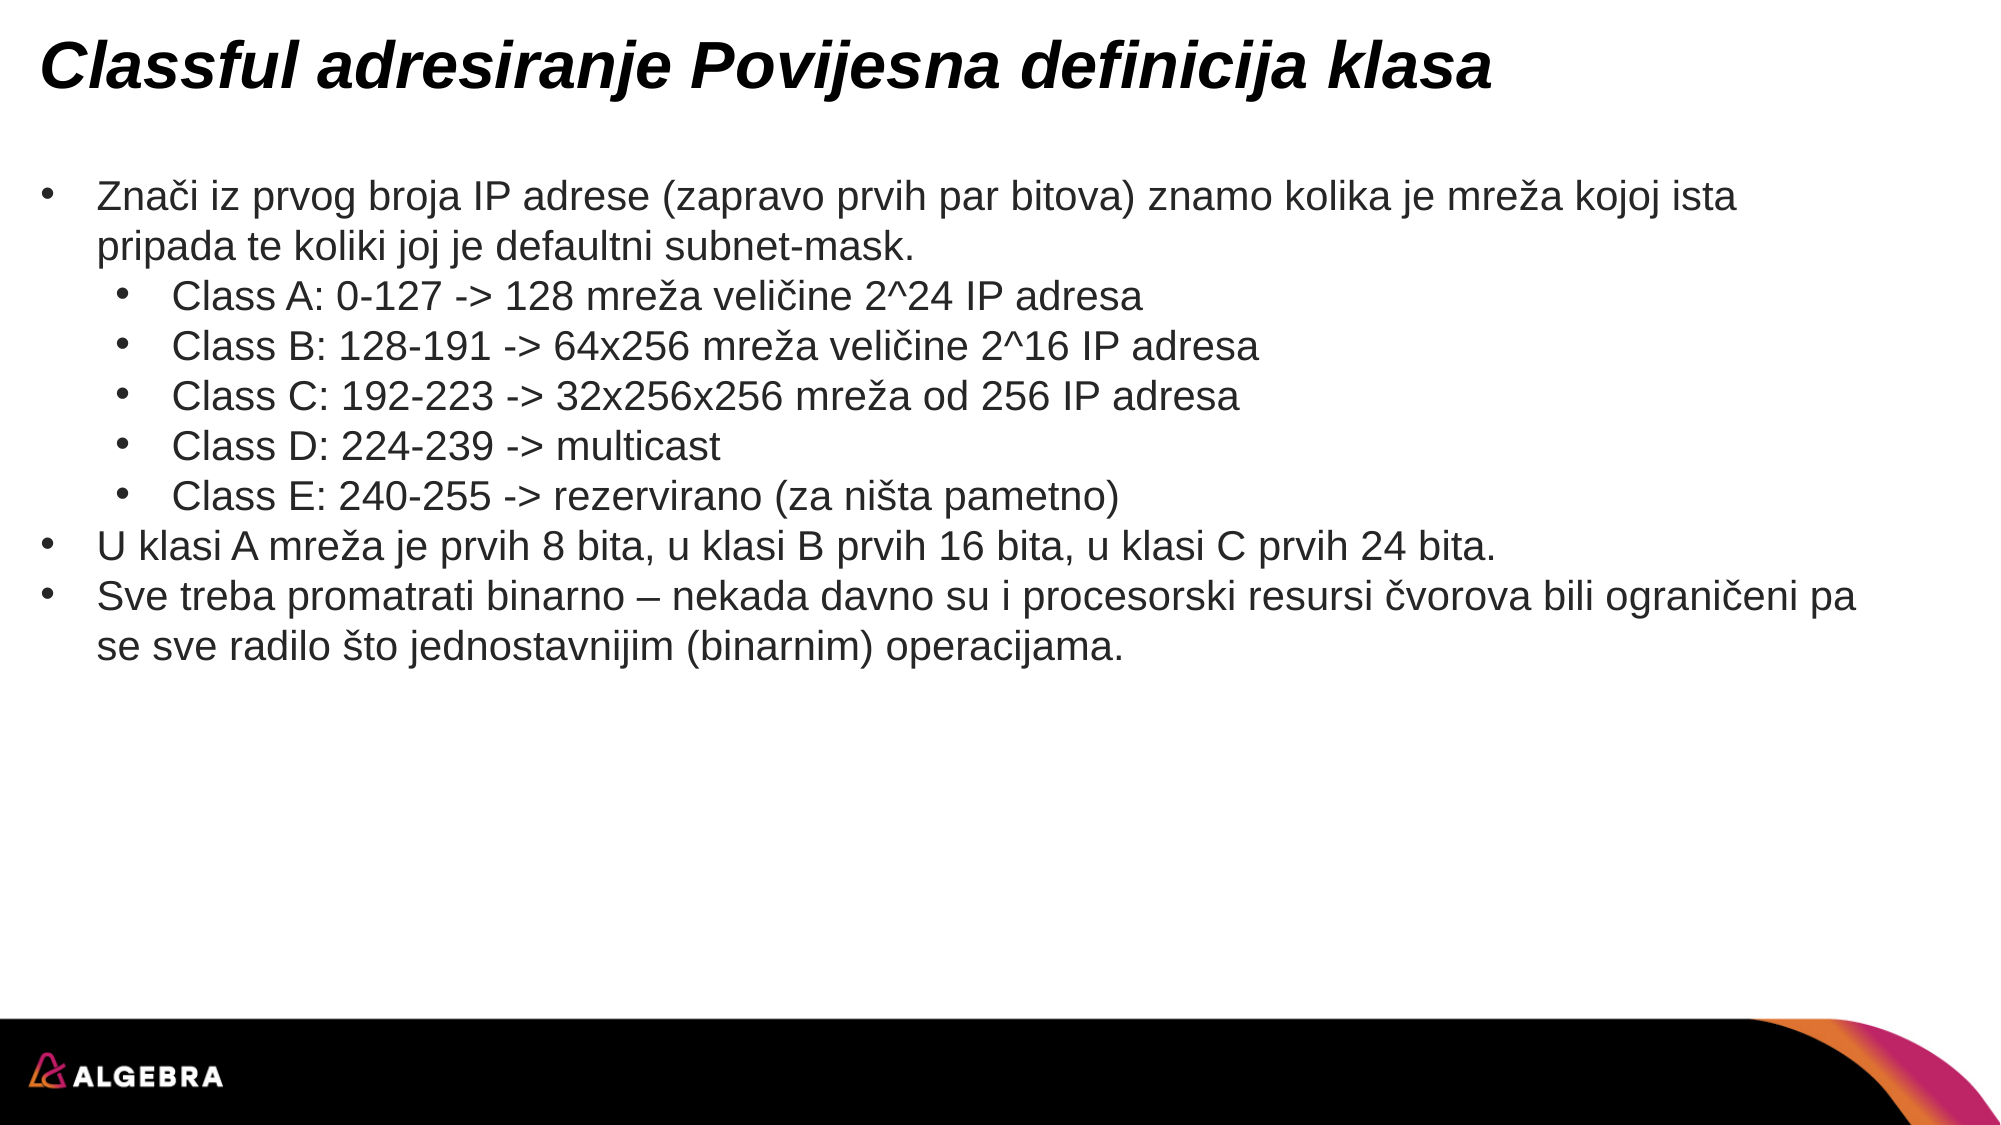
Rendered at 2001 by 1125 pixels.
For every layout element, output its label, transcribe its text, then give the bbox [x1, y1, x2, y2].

title Classful adresiranje Povijesna definicija klasa [39, 23, 1989, 200]
text_box Znači iz prvog broja IP adrese (zapravo prvih par bitova) znamo kolika je mreža kojoj ista pripada te koliki joj je defaultni subnet-mask. Class A: 0-127 -> 128 mreža veličine 2^24 IP adresa Class B: 128-191 -> 64x256 mreža veličine 2^16 IP adresa Class C: 192-223 -> 32x256x256 mreža od 256 IP adresa Class D: 224-239 -> multicast Class E: 240-255 -> rezervirano (za ništa pametno) U klasi A mreža je prvih 8 bita, u klasi B prvih 16 bita, u klasi C prvih 24 bita. Sve treba promatrati binarno – nekada davno su i procesorski resursi čvorova bili ograničeni pa se sve radilo što jednostavnijim (binarnim) operacijama. [25, 161, 1895, 676]
picture [0, 0, 2001, 1125]
